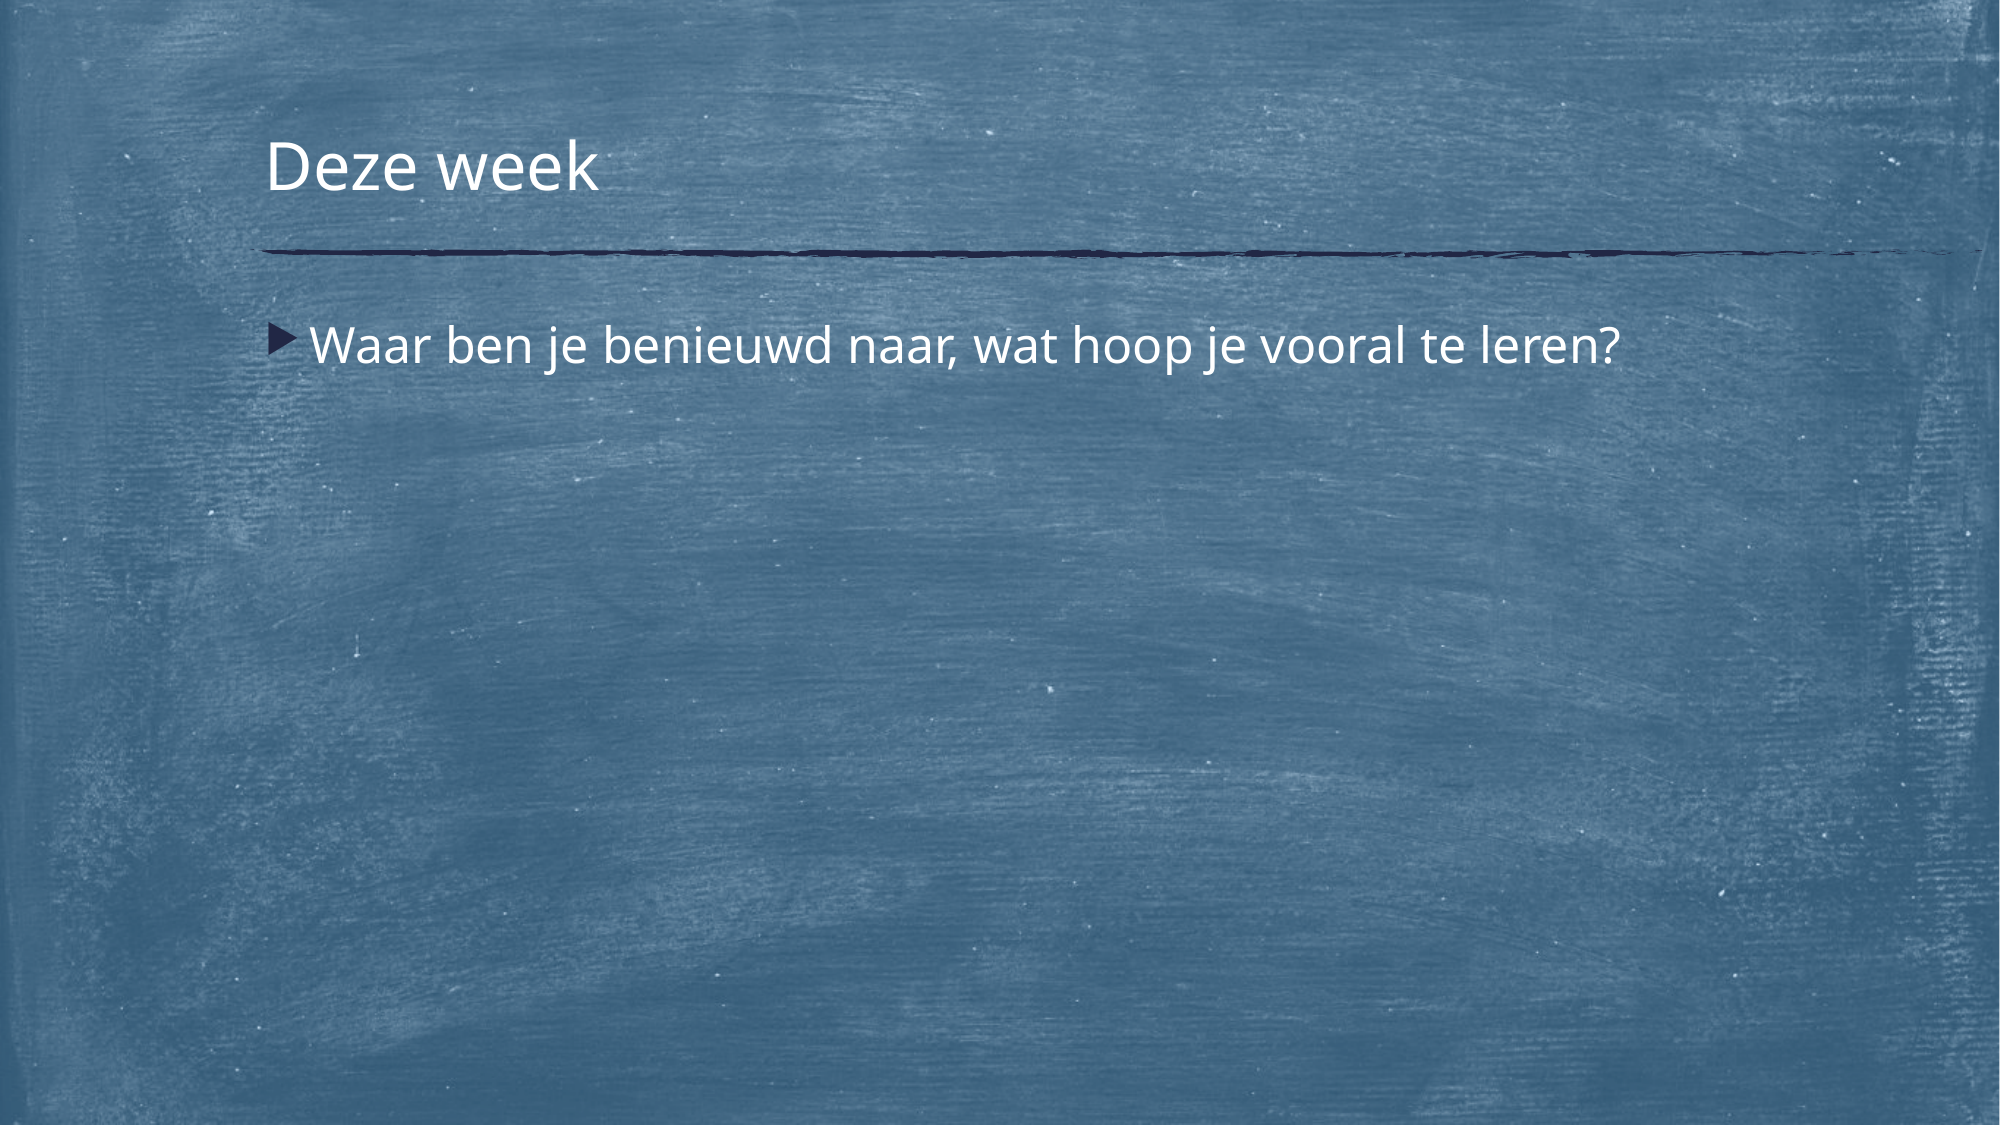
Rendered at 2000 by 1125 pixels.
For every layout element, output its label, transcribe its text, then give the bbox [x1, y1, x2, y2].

list Waar ben je benieuwd naar, wat hoop je vooral te leren? [249, 312, 1750, 1013]
title Deze week [249, 45, 1750, 213]
